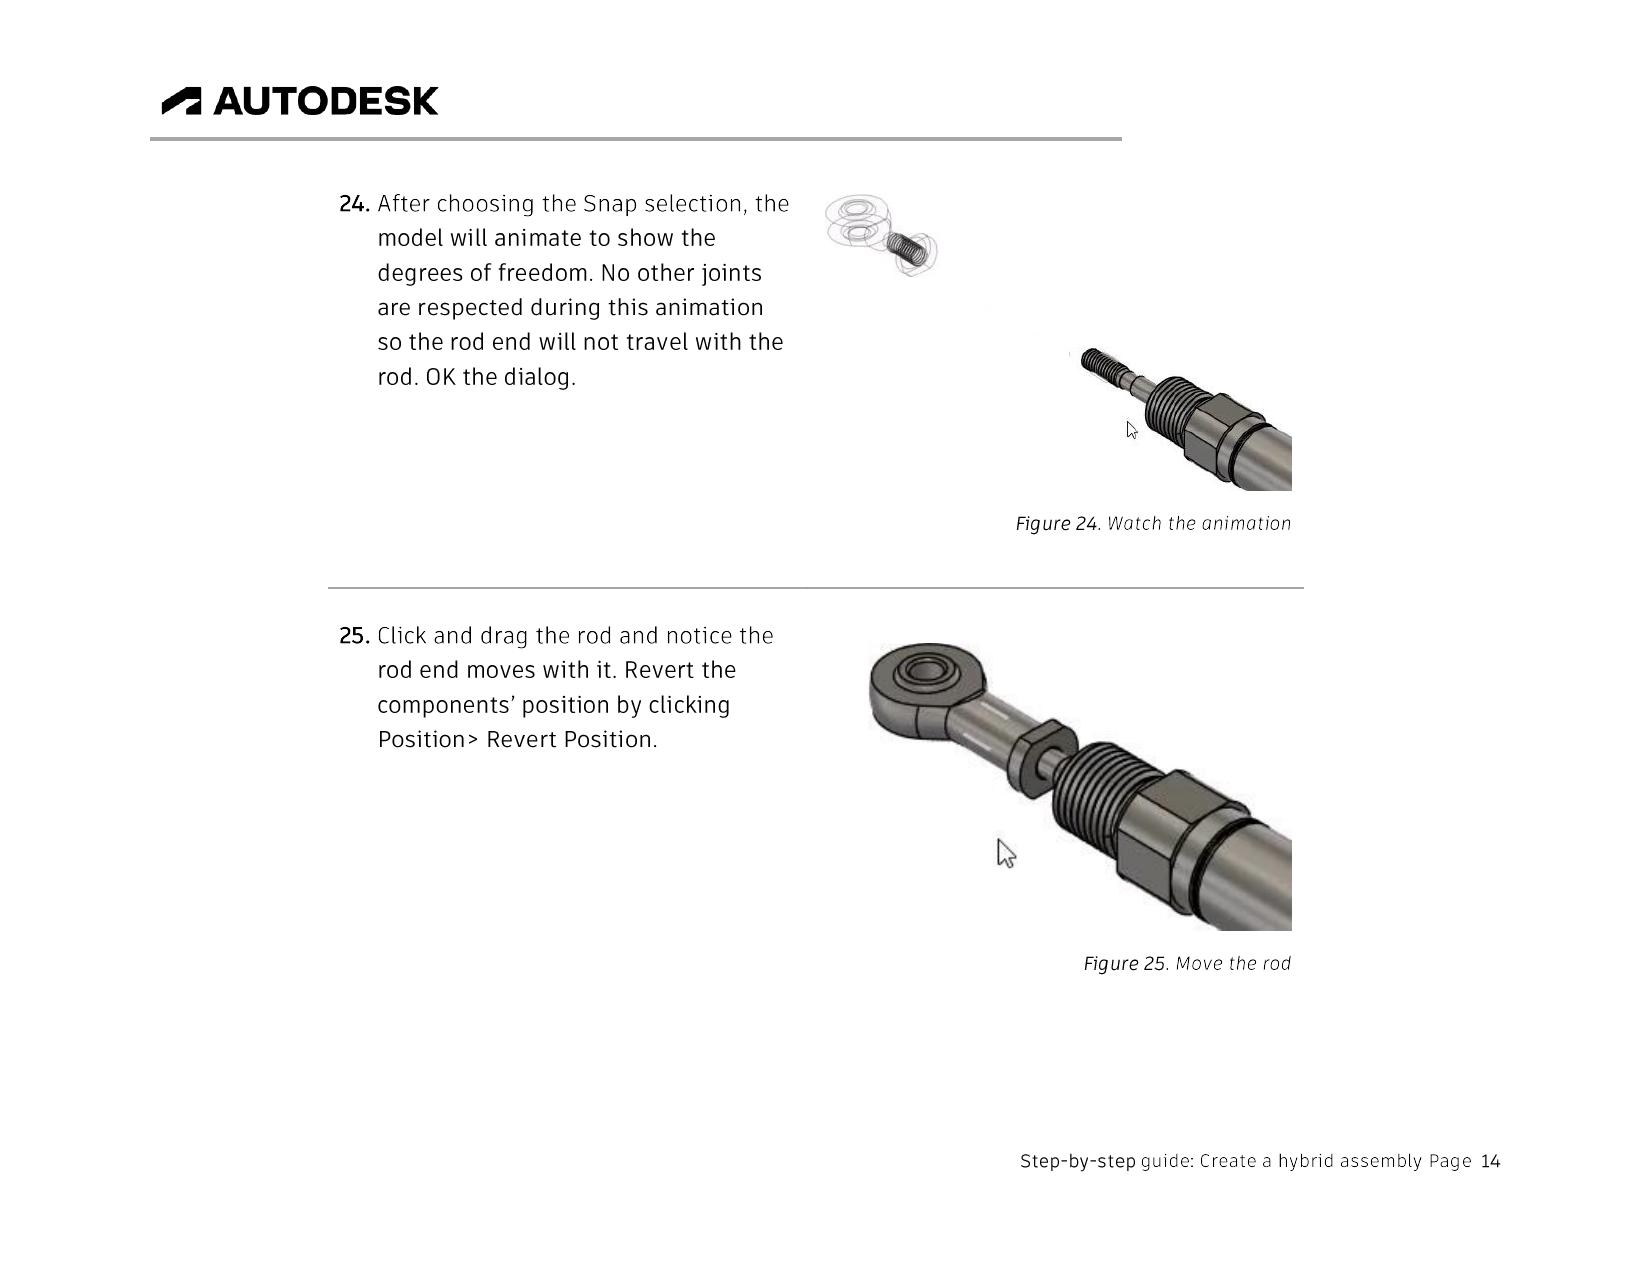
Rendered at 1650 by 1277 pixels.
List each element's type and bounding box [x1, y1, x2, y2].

text_box [339, 187, 807, 393]
text_box [1015, 510, 1303, 538]
picture [868, 643, 1292, 931]
text_box [339, 619, 793, 756]
text_box [1019, 1147, 1511, 1175]
picture [823, 194, 1293, 492]
text_box [1083, 950, 1303, 977]
picture [160, 86, 439, 116]
